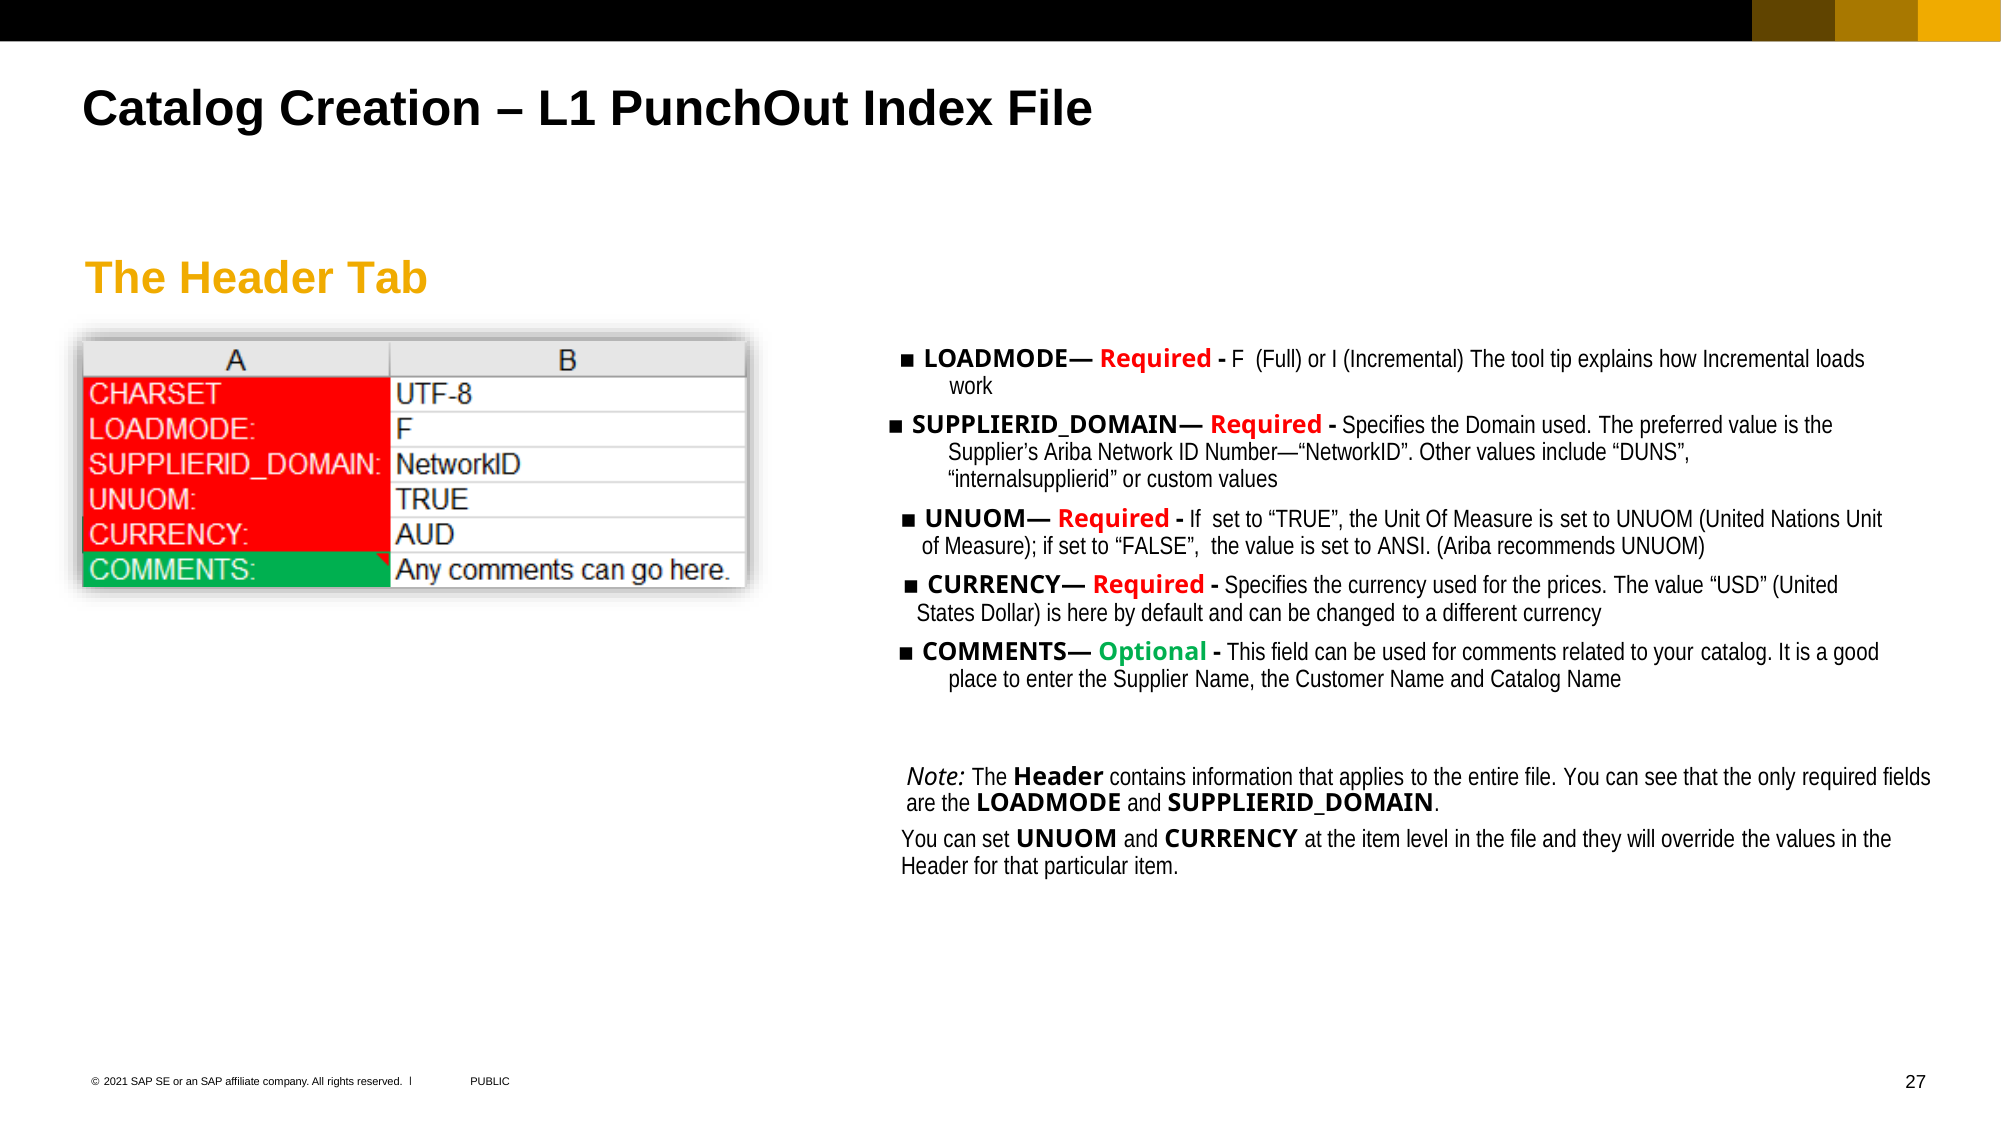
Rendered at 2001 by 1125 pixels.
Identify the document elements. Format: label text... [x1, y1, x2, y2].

text_box [0, 42, 2001, 1125]
text_box States Dollar) is here by default and can be changed to a different currency ▪COMMENTS—Optional-This field can be used for comments related to your catalog. It is a good [897, 596, 1886, 666]
text_box Note: The Headercontains information that applies to the entire file. You can see that the only required fields are the LOADMODEand SUPPLIERID_DOMAIN. [906, 759, 1938, 817]
text_box The Header Tab [84, 247, 429, 303]
text_box Supplier’s Ariba Network ID Number—“NetworkID”. Other values include “DUNS”, “internalsupplierid” or custom values [948, 435, 1696, 493]
text_box ▪UNUOM—Required-If set to “TRUE”, the Unit Of Measure is set to UNUOM (United Nations Unit [900, 502, 1889, 533]
text_box work [949, 369, 993, 400]
text_box ▪LOADMODE—Required-F (Full) or I (Incremental) The tool tip explains how Incremental loads [898, 342, 1871, 373]
text_box of Measure); if set to “FALSE”, the value is set to ANSI. (Ariba recommends UNUOM) ▪CURRENCY—Required-Specifies the currency used for the prices. The value “USD” (United [902, 529, 1845, 596]
text_box [1919, 0, 2001, 42]
text_box Catalog Creation –L1 PunchOutIndex File [82, 75, 1108, 136]
text_box You can set UNUOM and CURRENCY at the item level in the file and they will override the values in the Header for that particular item. [901, 822, 1898, 880]
text_box [0, 0, 1751, 42]
text_box place to enter the Supplier Name, the Customer Name and Catalog Name [948, 662, 1623, 693]
text_box [1751, 0, 1836, 42]
text_box [1836, 0, 1919, 42]
text_box ▪SUPPLIERID_DOMAIN—Required-Specifies the Domain used. The preferred value is the [887, 408, 1839, 439]
picture [50, 310, 777, 616]
text_box ©2021 SAP SE or an SAP affiliate company. All rights reserved. ǀ PUBLIC 27 [91, 1069, 1927, 1093]
